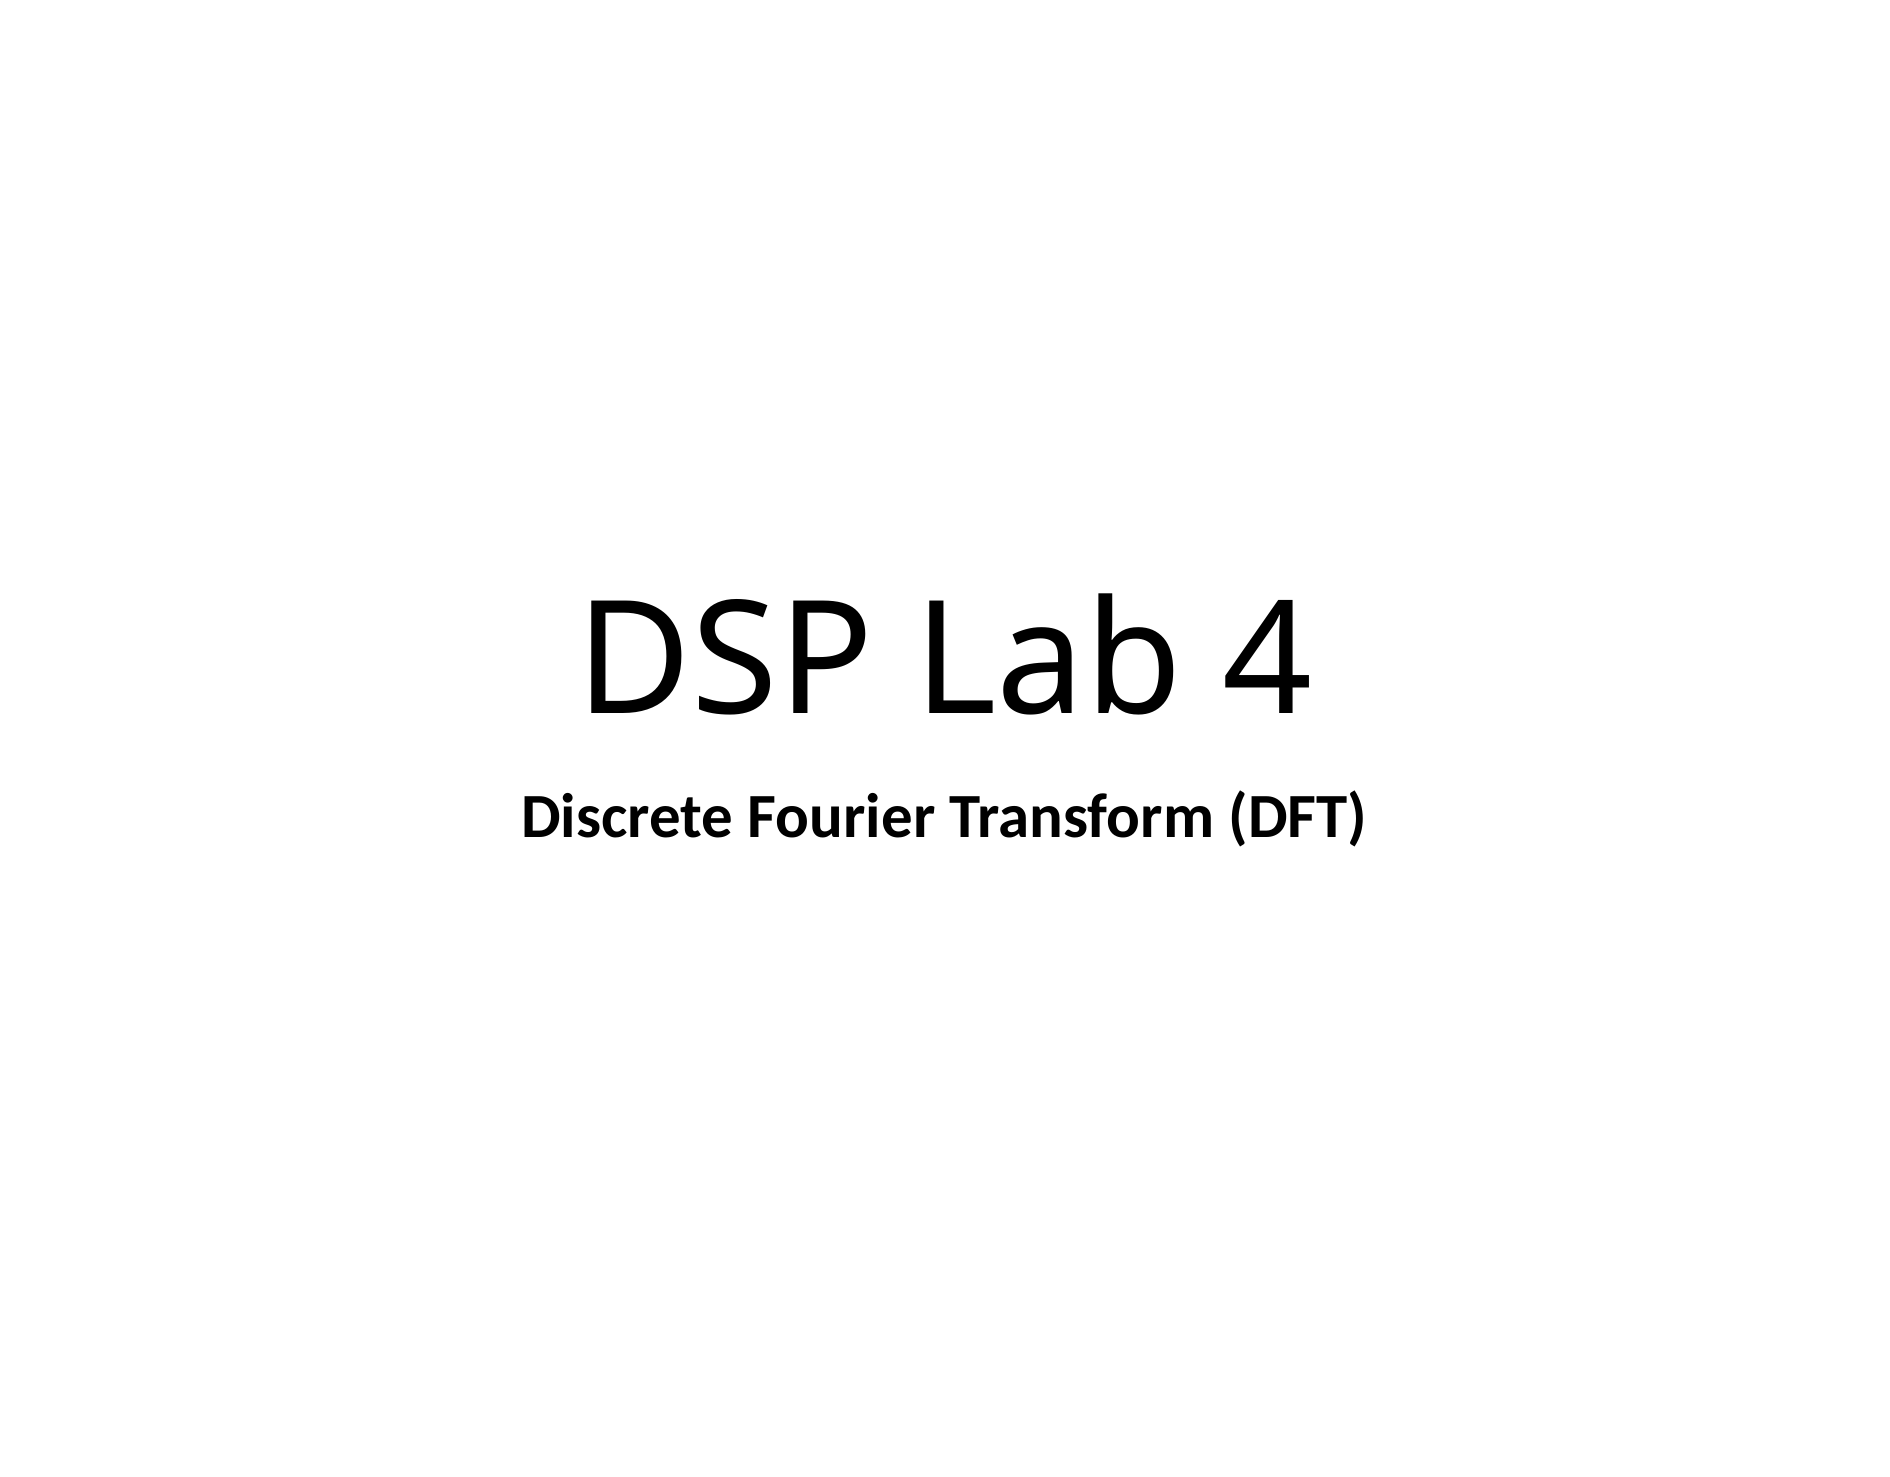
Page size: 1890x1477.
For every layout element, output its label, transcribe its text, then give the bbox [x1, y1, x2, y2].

subtitle Discrete Fourier Transform (DFT) [236, 775, 1654, 1132]
title DSP Lab 4 [141, 241, 1749, 756]
